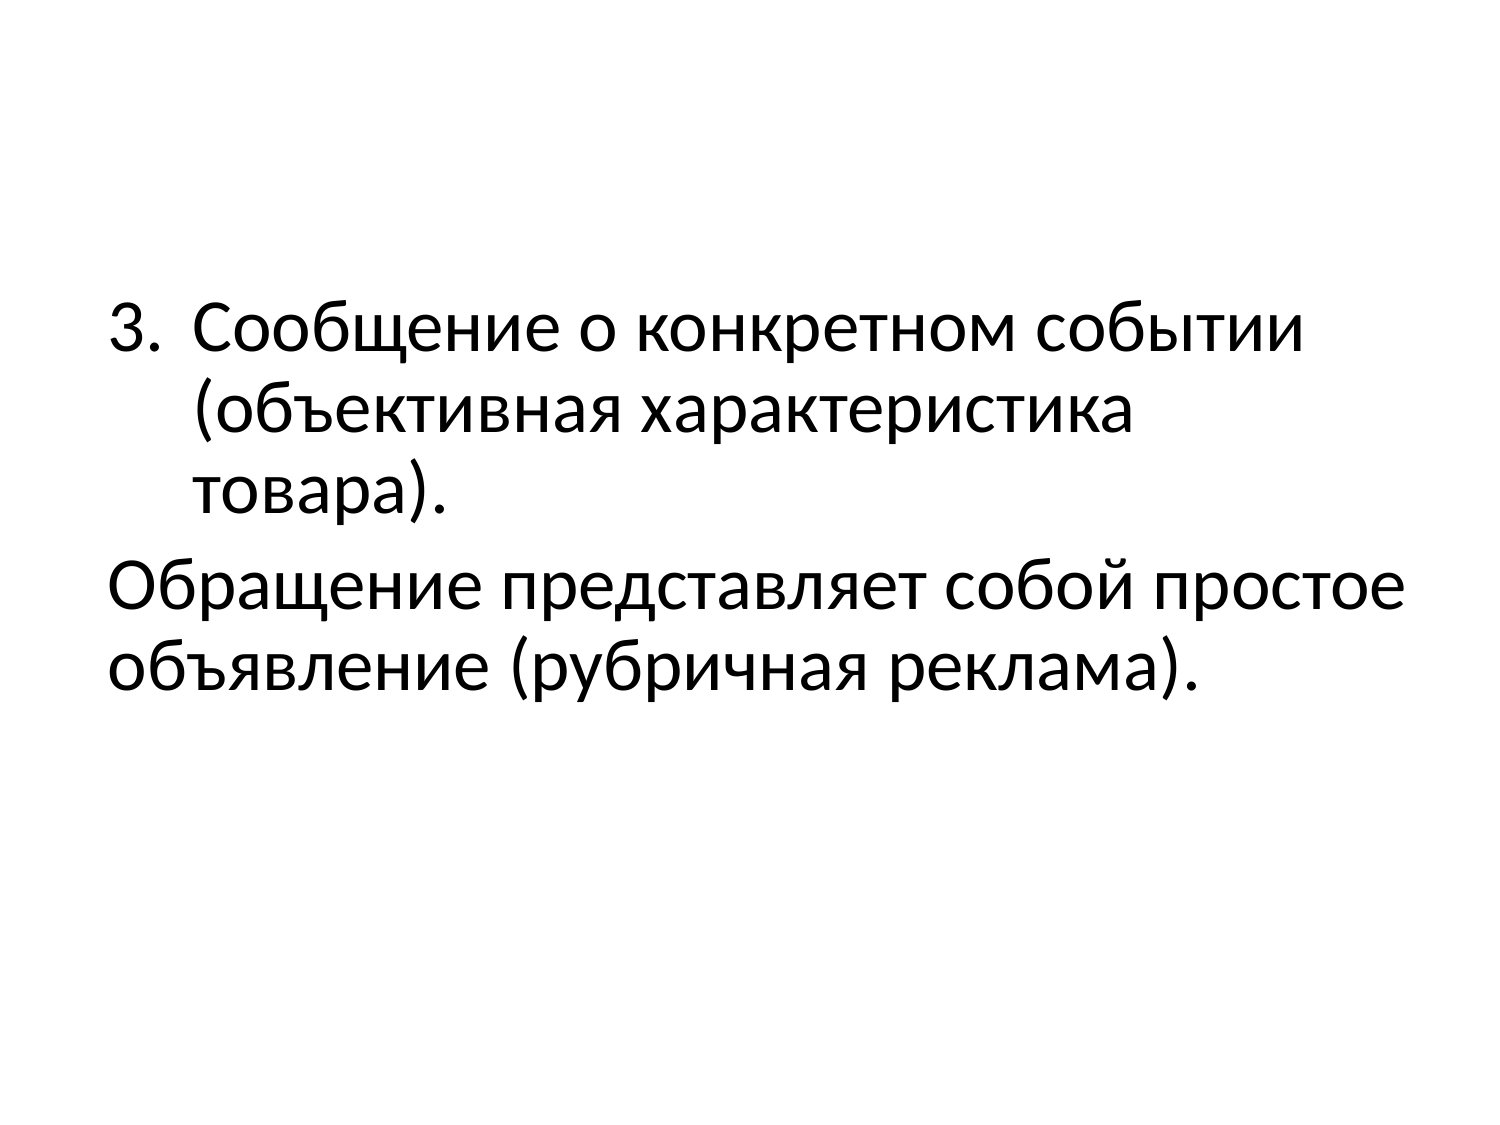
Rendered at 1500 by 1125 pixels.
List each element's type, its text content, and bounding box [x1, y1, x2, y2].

list Сообщение о конкретном событии (объективная характеристика товара). Обращение представляет собой простое объявление (рубричная реклама). [75, 278, 1425, 1079]
